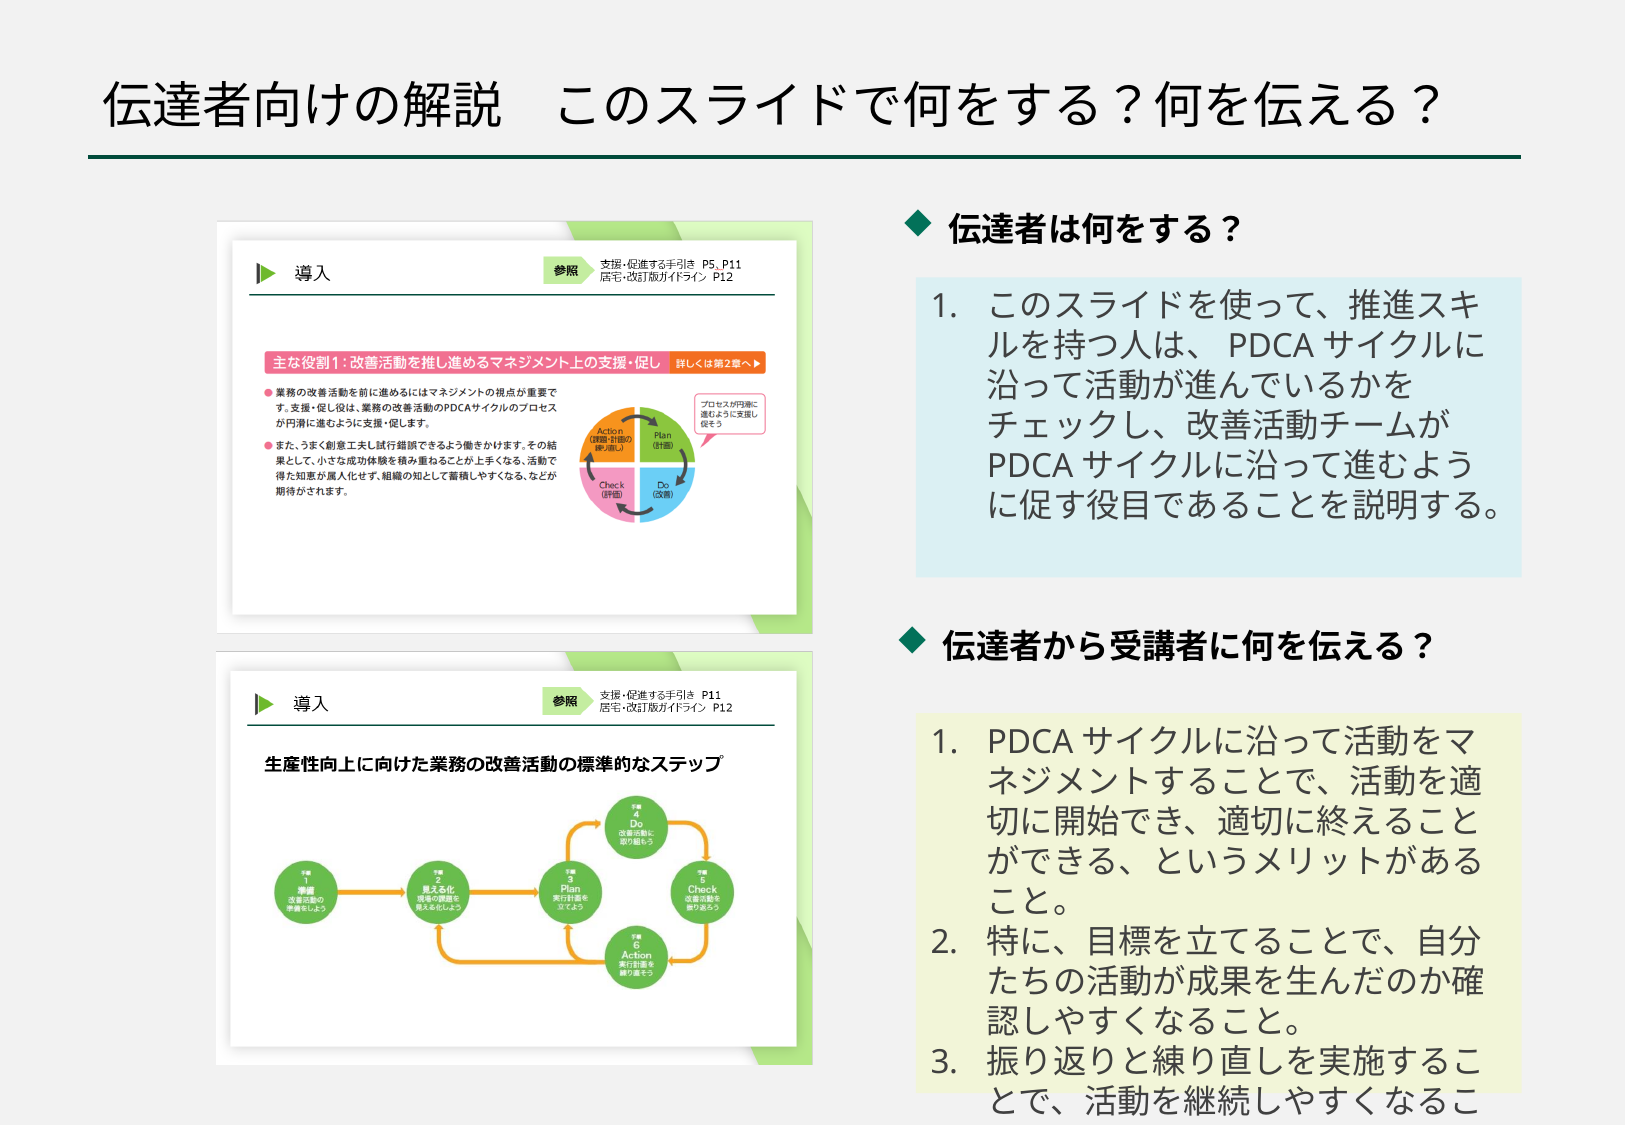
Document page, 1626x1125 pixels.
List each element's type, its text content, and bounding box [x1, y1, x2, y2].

picture [216, 651, 813, 1065]
list このスライドを使って、推進スキルを持つ人は、PDCAサイクルに沿って活動が進んでいるかをチェックし、改善活動チームがPDCAサイクルに沿って進むように促す役目であることを説明する。 [915, 277, 1522, 578]
list PDCAサイクルに沿って活動をマネジメントすることで、活動を適切に開始でき、適切に終えることができる、というメリットがあること。 特に、目標を立てることで、自分たちの活動が成果を生んだのか確認しやすくなること。 振り返りと練り直しを実施することで、活動を継続しやすくなること。 [915, 713, 1522, 1094]
picture [217, 220, 813, 634]
